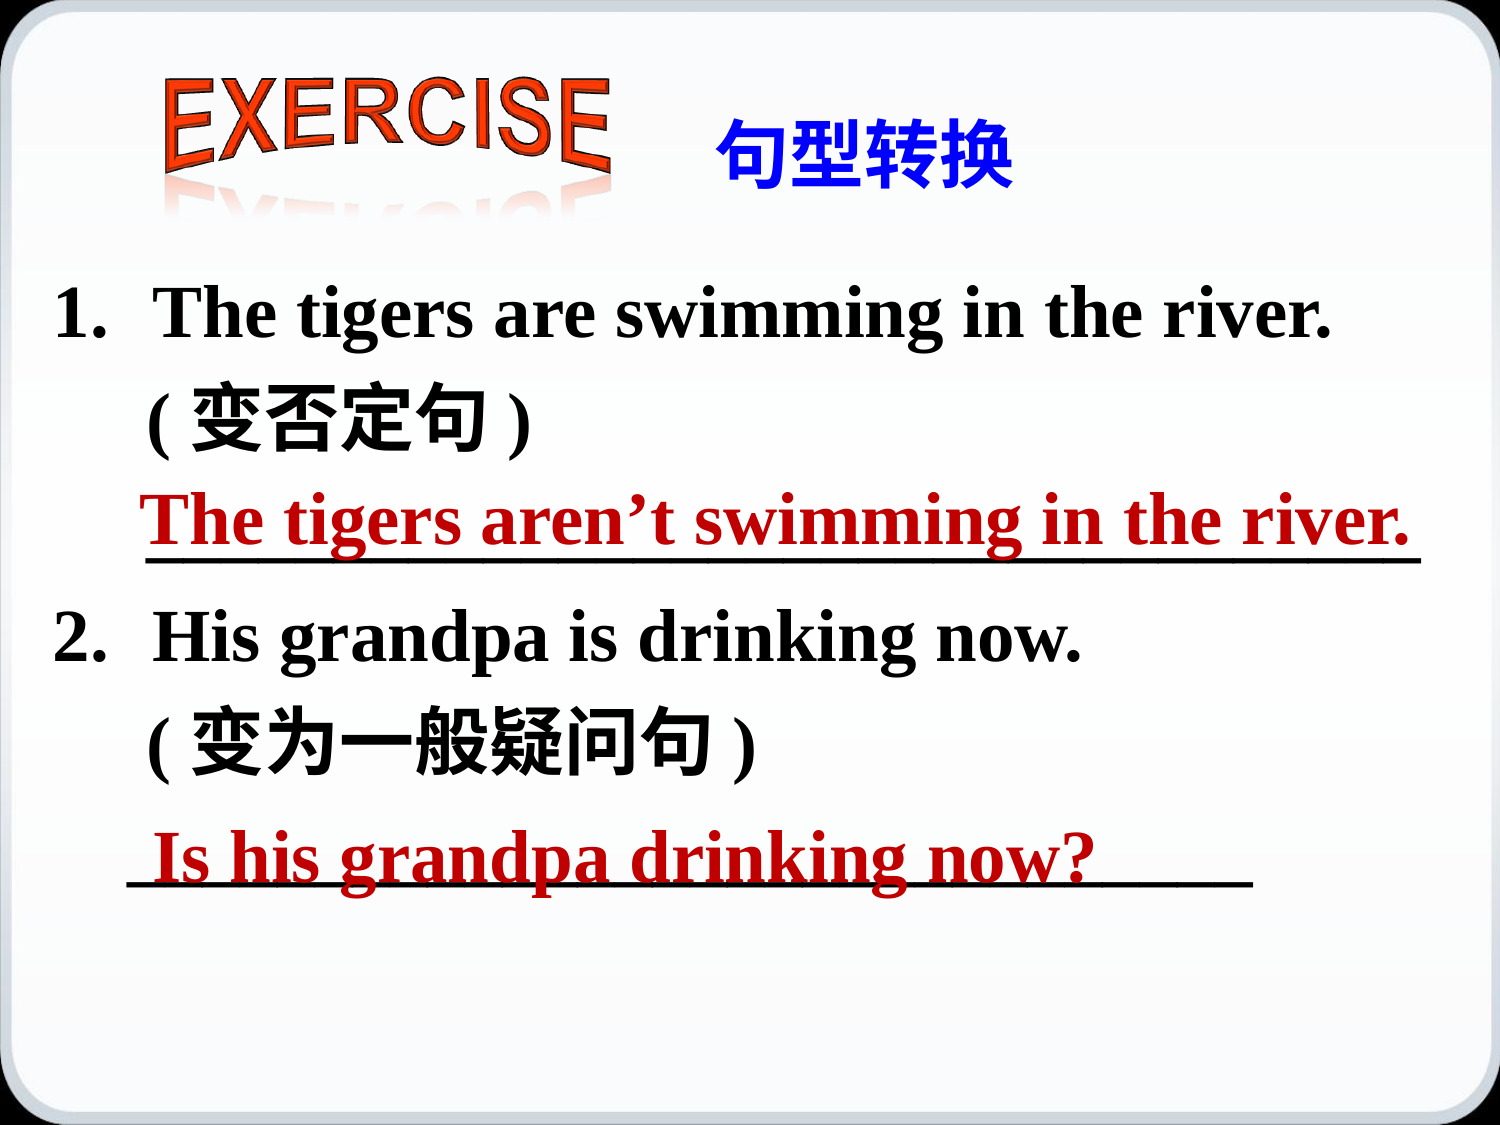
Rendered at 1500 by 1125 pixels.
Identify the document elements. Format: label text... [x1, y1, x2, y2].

text_box Is his grandpa drinking now? [137, 799, 1188, 905]
list The tigers are swimming in the river. (变否定句) __________________________________ His grandpa is drinking now. (变为一般疑问句) ______________________________ [37, 237, 1450, 938]
text_box 句型转换 [699, 99, 1050, 205]
text_box The tigers aren’t swimming in the river. [124, 462, 1463, 568]
picture [0, 0, 1500, 1125]
